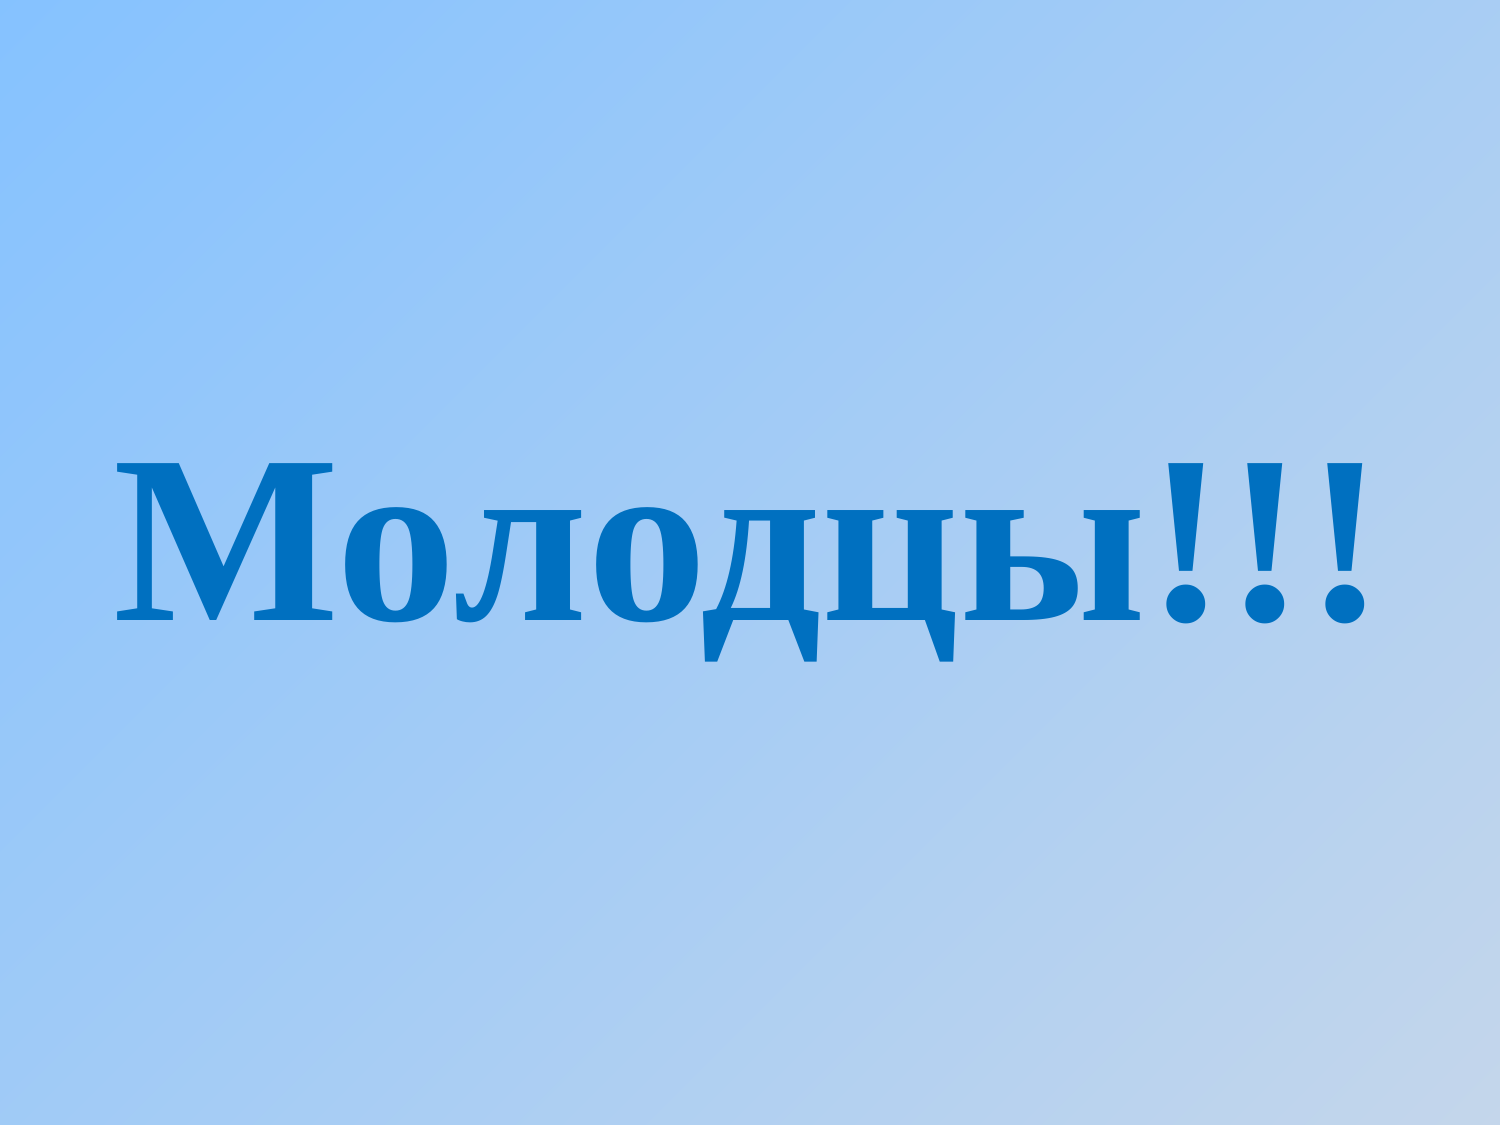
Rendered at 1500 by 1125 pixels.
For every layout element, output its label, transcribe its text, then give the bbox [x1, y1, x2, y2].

text_box Молодцы!!! [0, 373, 1500, 676]
